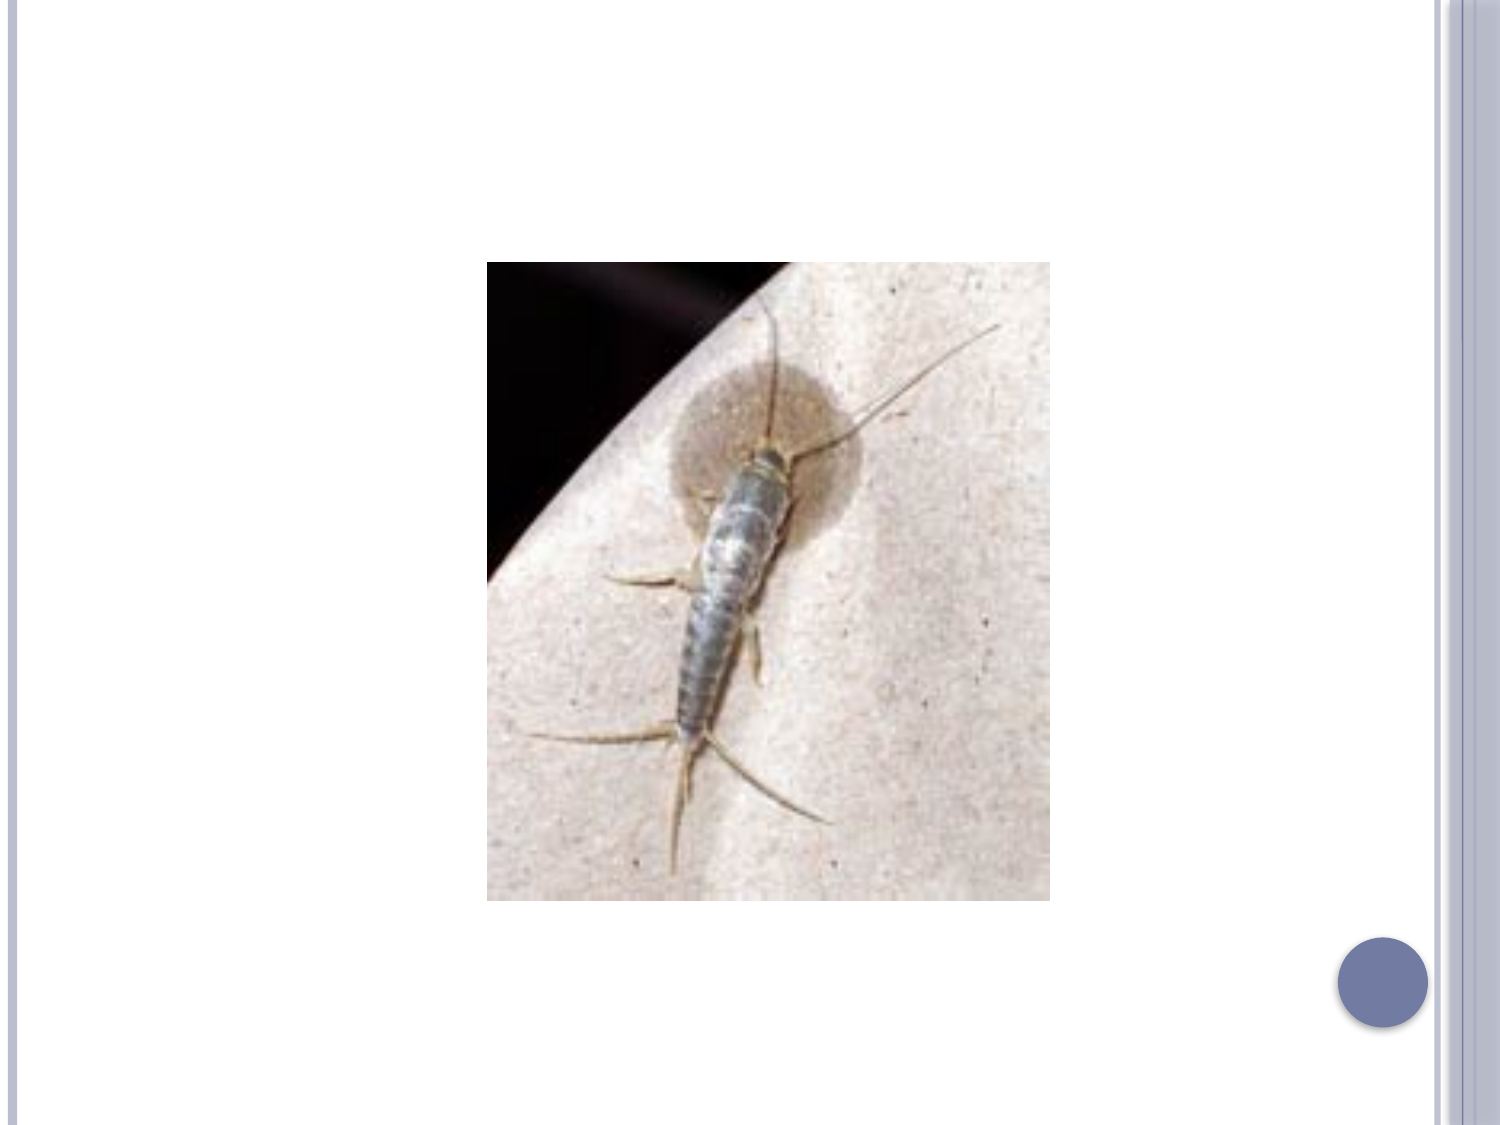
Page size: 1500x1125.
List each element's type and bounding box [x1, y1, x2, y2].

list [486, 261, 1051, 901]
